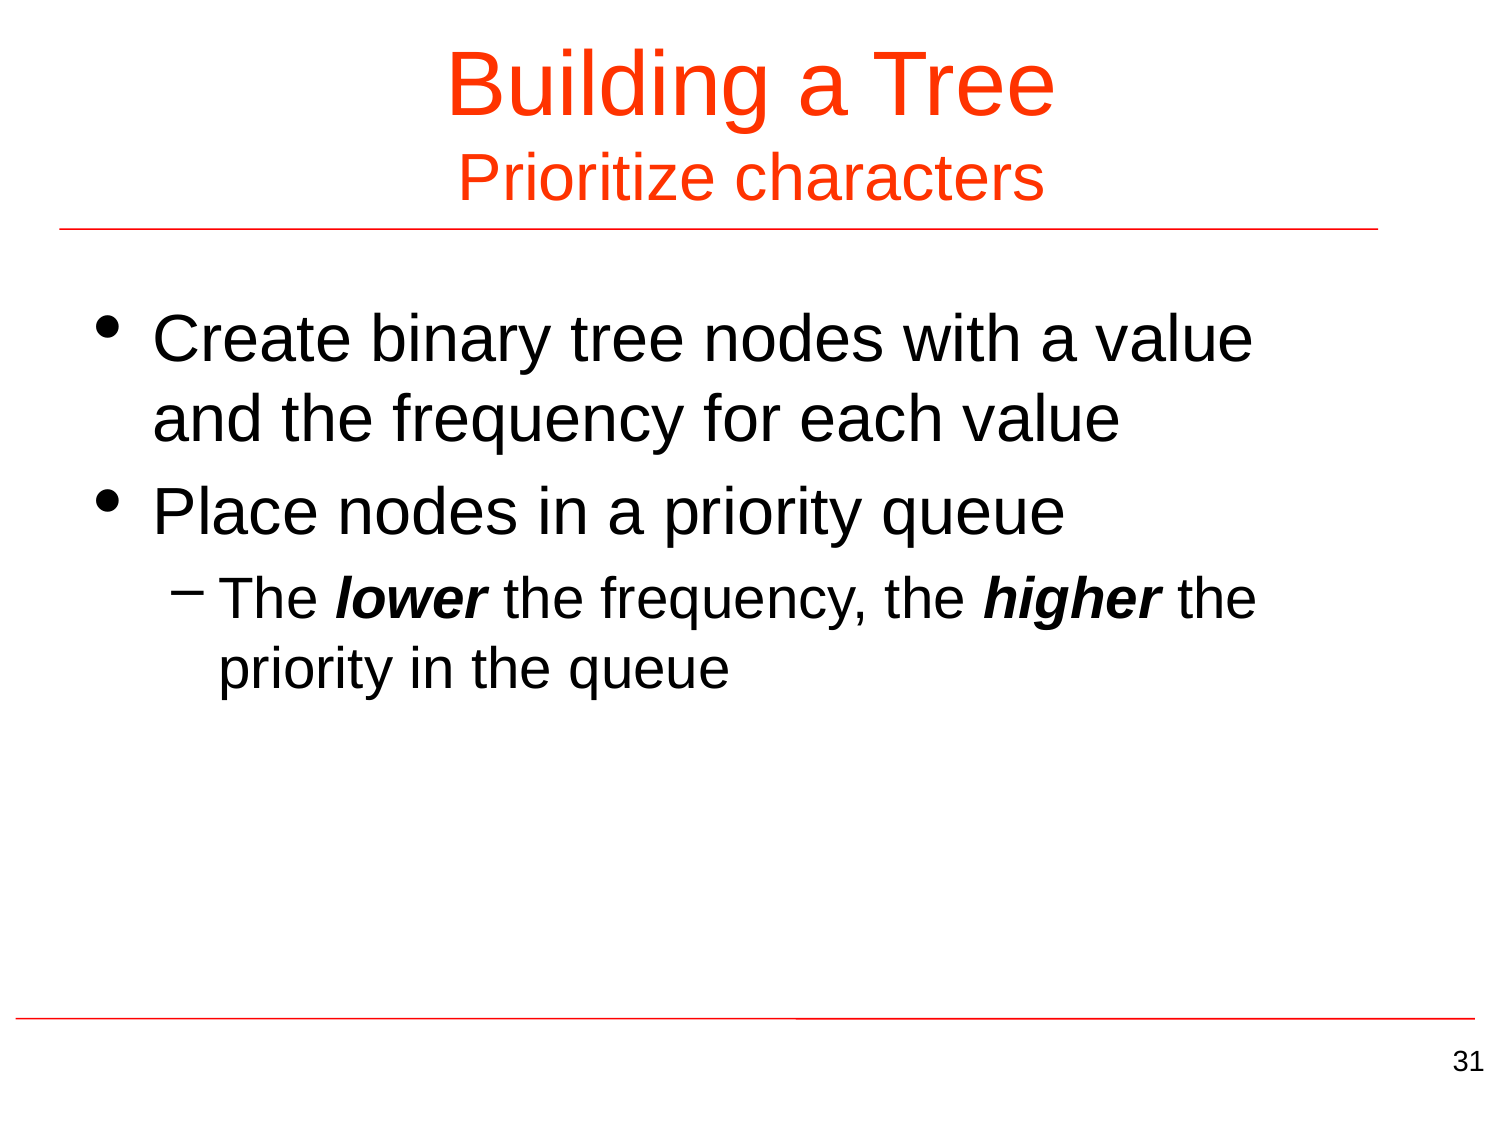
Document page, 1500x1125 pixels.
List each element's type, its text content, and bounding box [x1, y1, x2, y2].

slide_number 31 [1149, 1034, 1500, 1113]
title Building a Tree Prioritize characters [114, 24, 1390, 213]
list Create binary tree nodes with a value and the frequency for each value Place nodes in a priority queue The lower the frequency, the higher the priority in the queue [81, 287, 1357, 963]
